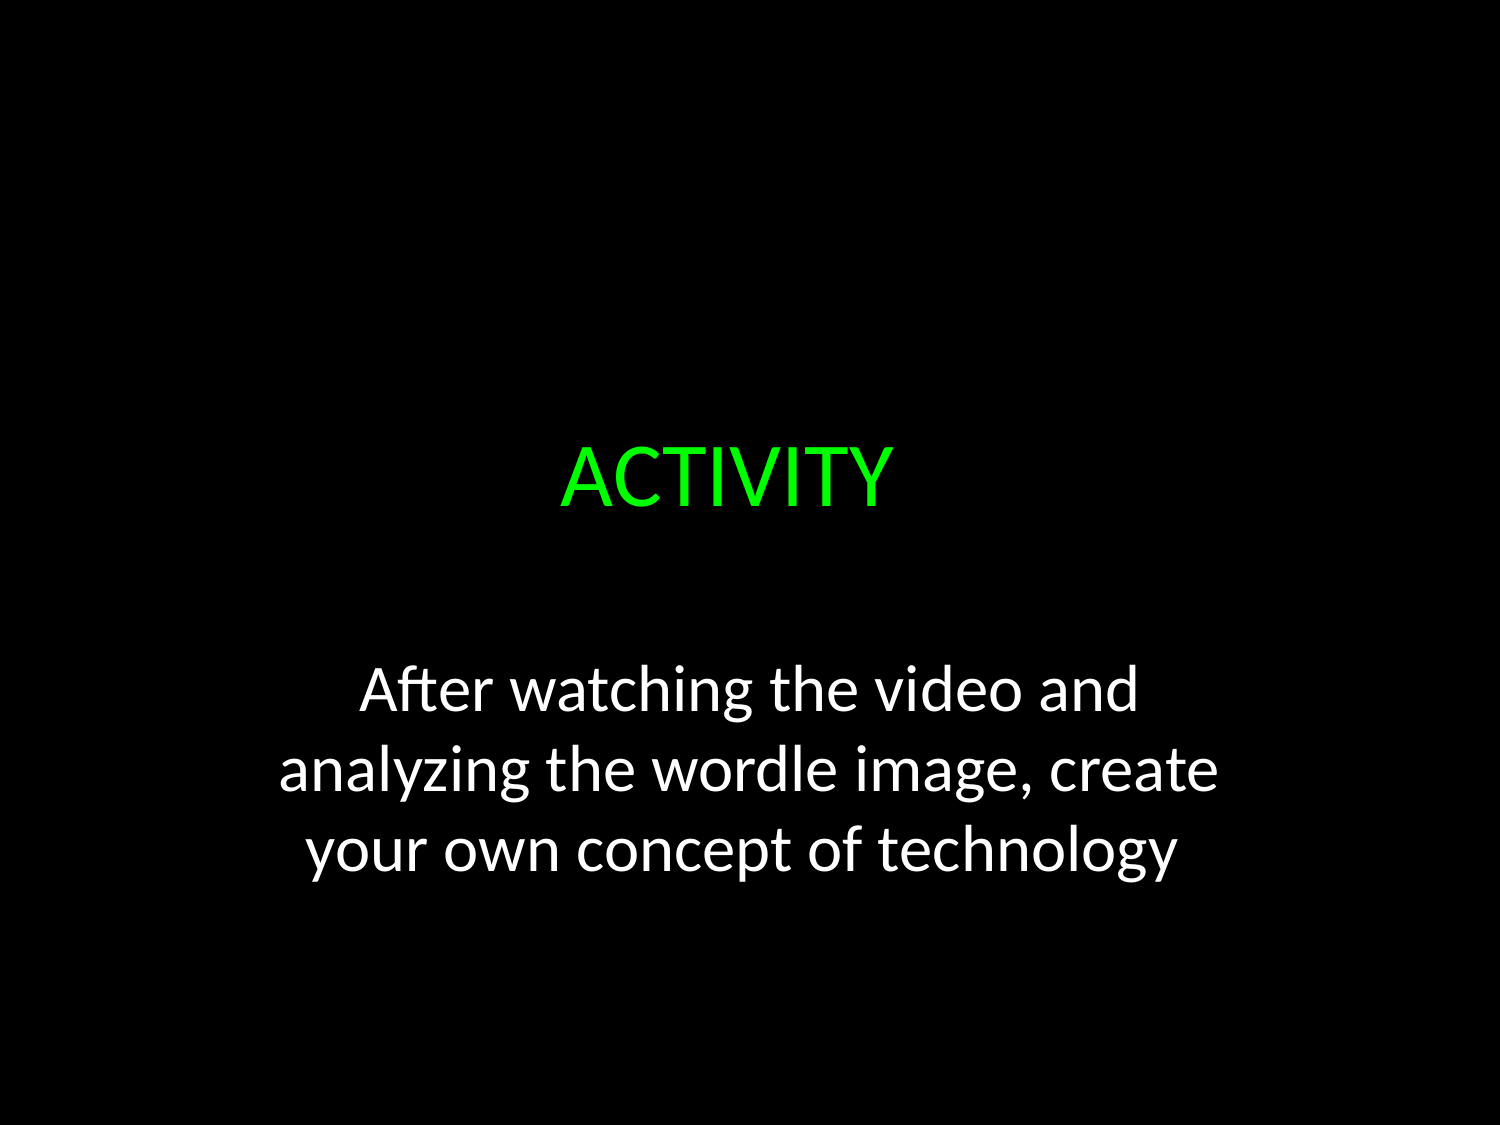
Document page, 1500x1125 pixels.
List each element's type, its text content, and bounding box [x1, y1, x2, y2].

subtitle After watching the video and analyzing the wordle image, create your own concept of technology [225, 637, 1275, 925]
title ACTIVITYT [112, 349, 1388, 591]
